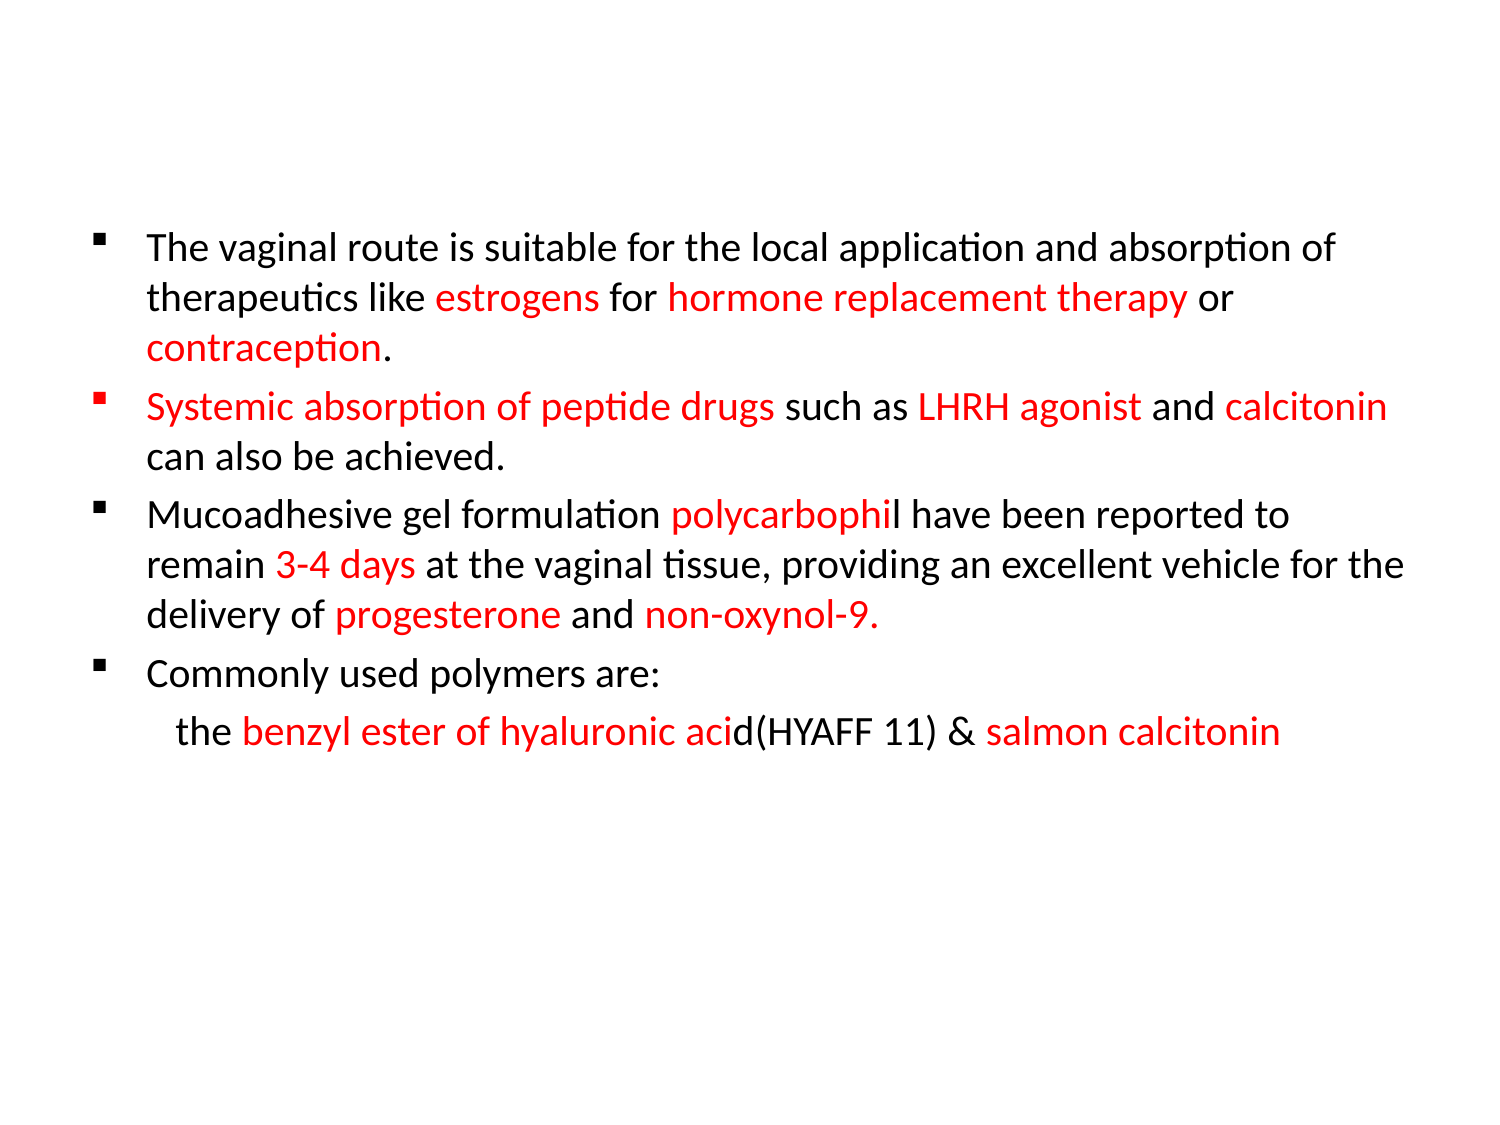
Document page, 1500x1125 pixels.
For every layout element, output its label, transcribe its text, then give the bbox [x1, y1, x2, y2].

list The vaginal route is suitable for the local application and absorption of therapeutics like estrogens for hormone replacement therapy or contraception. Systemic absorption of peptide drugs such as LHRH agonist and calcitonin can also be achieved. Mucoadhesive gel formulation polycarbophil have been reported to remain 3-4 days at the vaginal tissue, providing an excellent vehicle for the delivery of progesterone and non-oxynol-9. Commonly used polymers are: the benzyl ester of hyaluronic acid(HYAFF 11) & salmon calcitonin [75, 212, 1425, 900]
